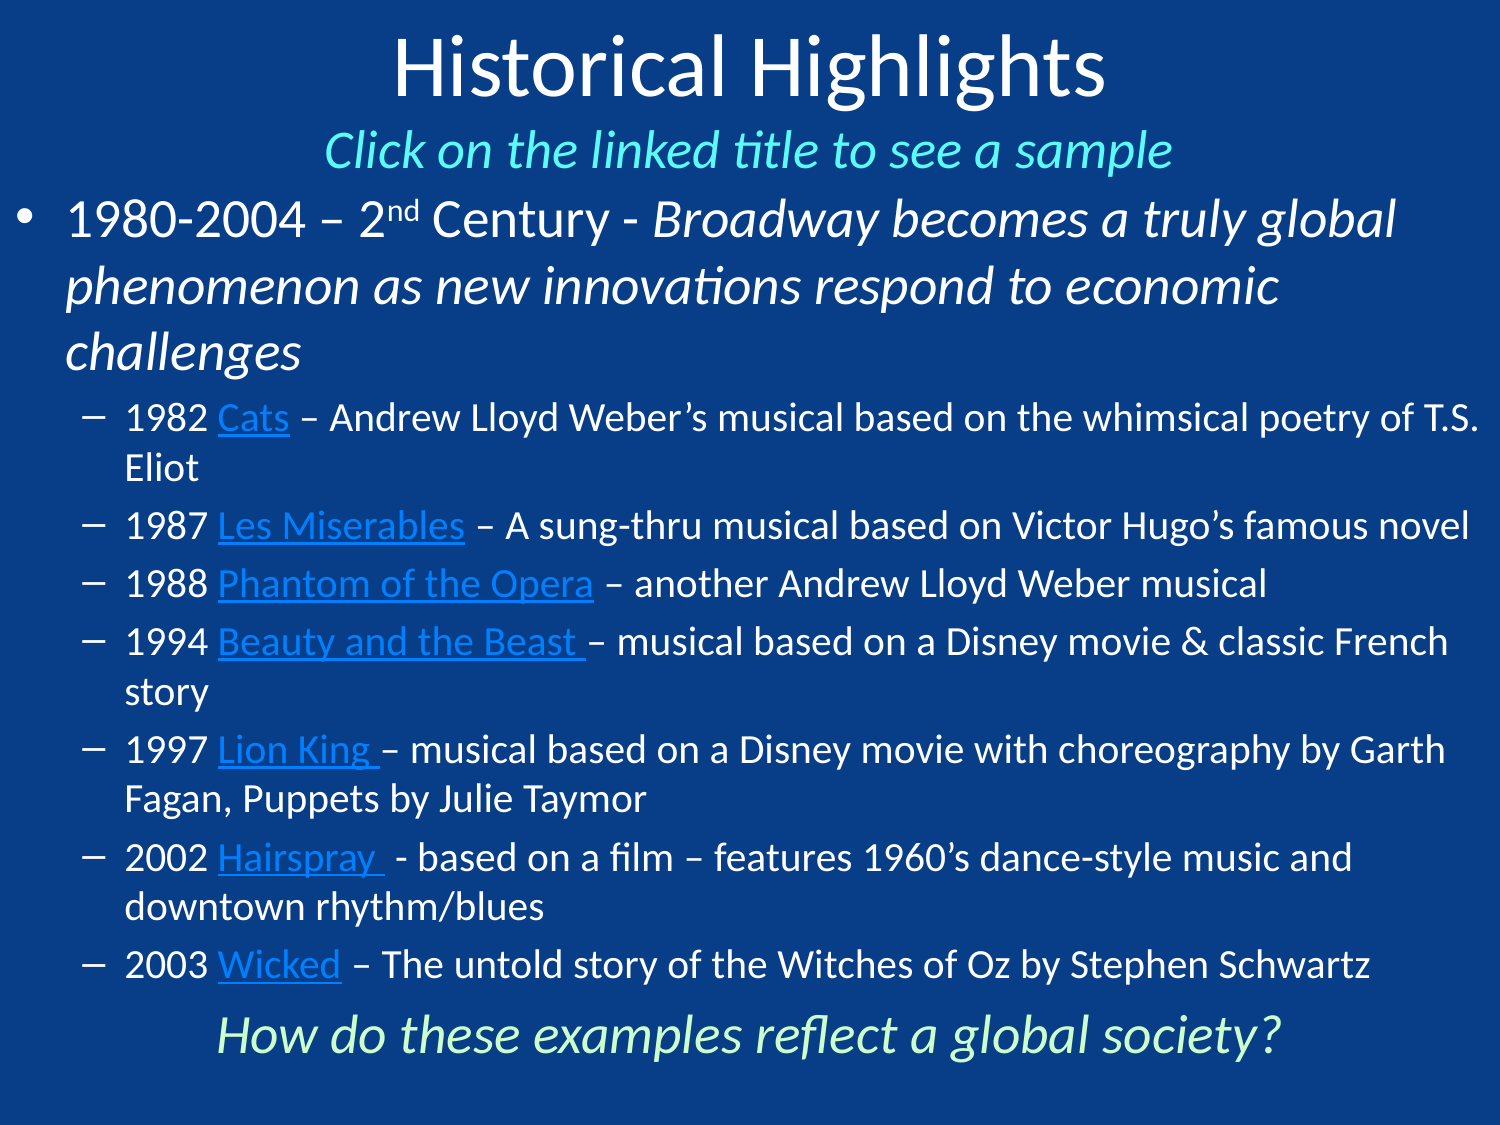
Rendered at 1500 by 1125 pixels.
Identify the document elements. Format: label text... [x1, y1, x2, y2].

list 1980-2004 – 2nd Century - Broadway becomes a truly global phenomenon as new innovations respond to economic challenges 1982 Cats – Andrew Lloyd Weber’s musical based on the whimsical poetry of T.S. Eliot 1987 Les Miserables – A sung-thru musical based on Victor Hugo’s famous novel 1988 Phantom of the Opera – another Andrew Lloyd Weber musical 1994 Beauty and the Beast – musical based on a Disney movie & classic French story 1997 Lion King – musical based on a Disney movie with choreography by Garth Fagan, Puppets by Julie Taymor 2002 Hairspray - based on a film – features 1960’s dance-style music and downtown rhythm/blues 2003 Wicked – The untold story of the Witches of Oz by Stephen Schwartz How do these examples reflect a global society? [0, 174, 1500, 1125]
title Historical Highlights Click on the linked title to see a sample [75, 0, 1425, 174]
